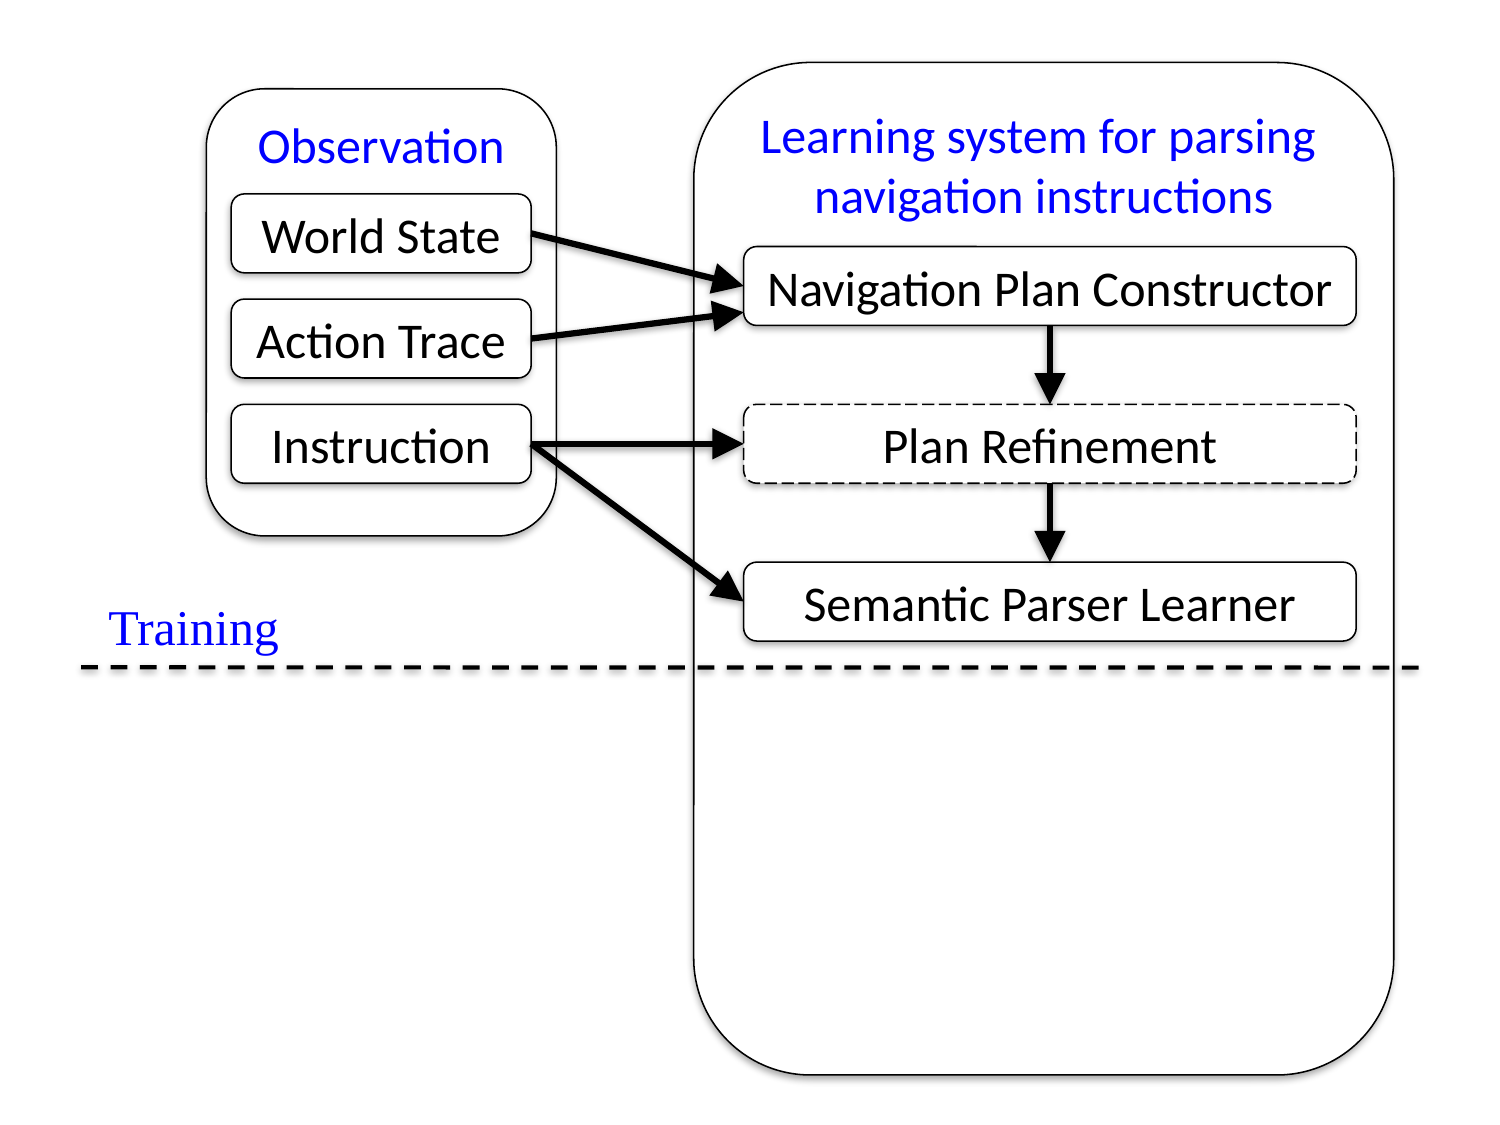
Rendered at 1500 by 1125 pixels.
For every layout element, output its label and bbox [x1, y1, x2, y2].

text_box [80, 62, 1419, 1076]
